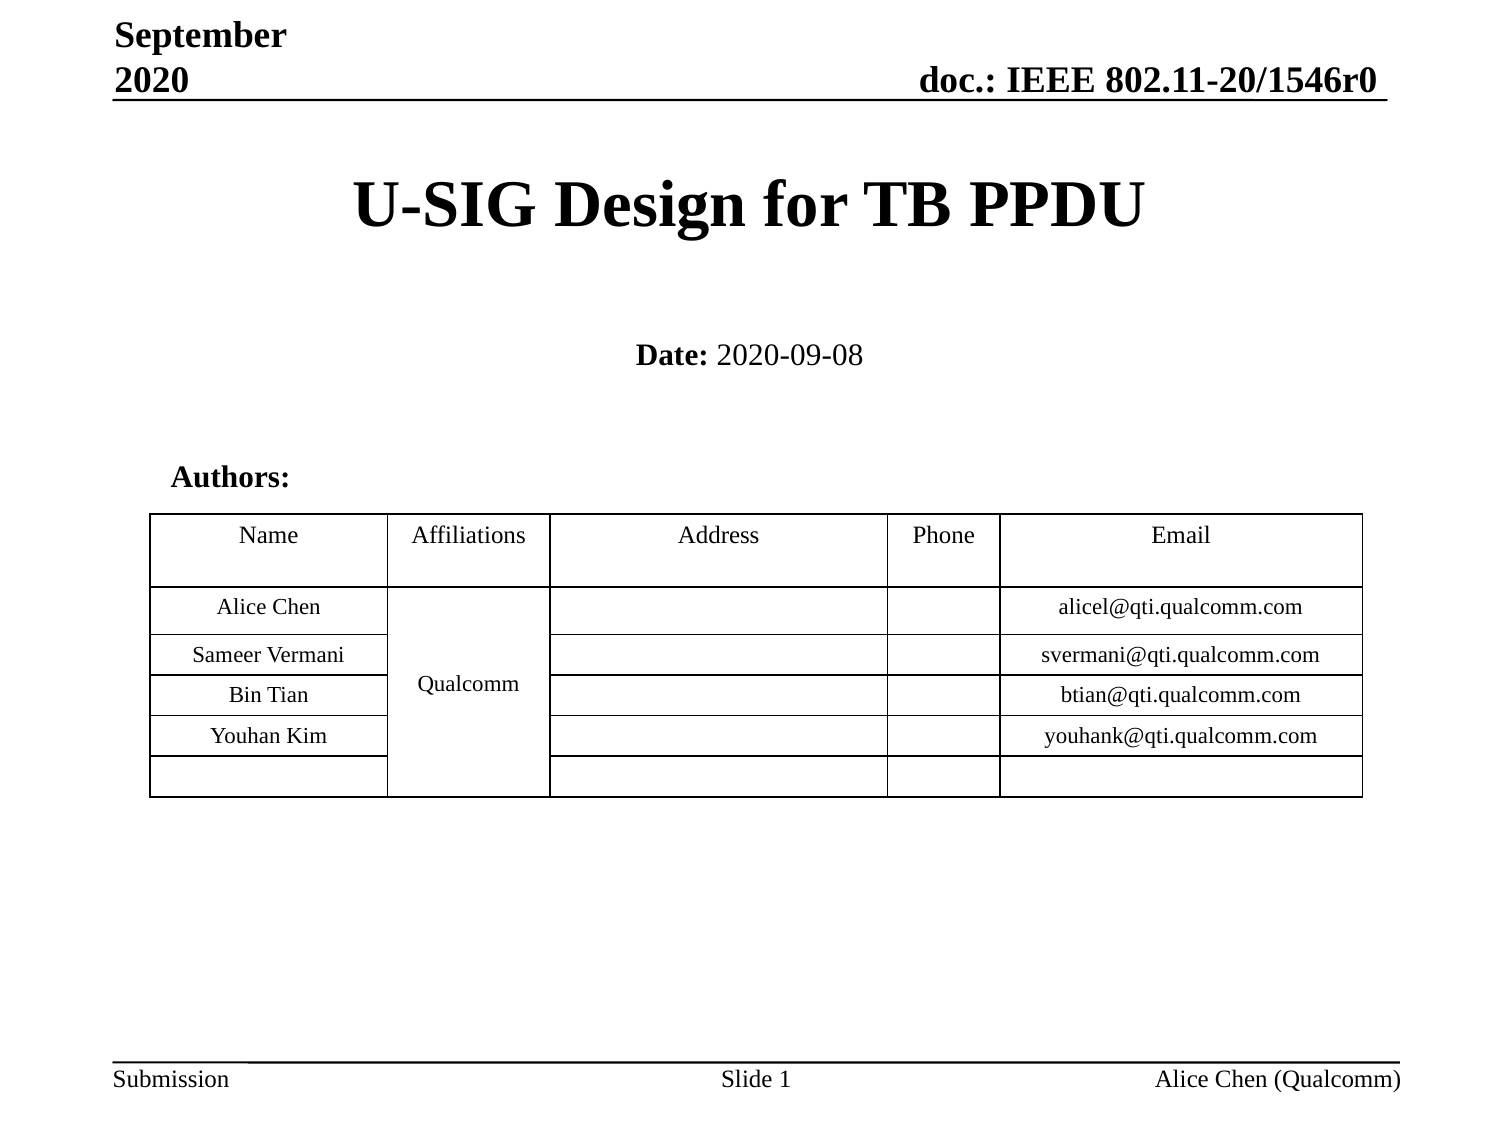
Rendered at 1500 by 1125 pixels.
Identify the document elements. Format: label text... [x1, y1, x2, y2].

table_header Email [1001, 515, 1362, 586]
text_box Authors: [159, 450, 350, 509]
table_cell [551, 588, 887, 634]
table_cell [551, 716, 887, 755]
table_cell Qualcomm [388, 588, 549, 796]
table_cell Alice Chen [151, 588, 387, 634]
table_cell Youhan Kim [151, 716, 387, 755]
table_header Address [551, 515, 887, 586]
table_cell [551, 757, 887, 796]
title U-SIG Design for TB PPDU [112, 112, 1388, 288]
table_cell [888, 588, 999, 634]
table_cell [1001, 757, 1362, 796]
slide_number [114, 54, 354, 101]
table_cell [151, 757, 387, 796]
table_header Affiliations [388, 515, 549, 586]
slide_number Slide 1 [712, 1061, 800, 1093]
table_cell [888, 716, 999, 755]
table_cell alicel@qti.qualcomm.com [1001, 588, 1362, 634]
table_cell [551, 676, 887, 715]
table_cell svermani@qti.qualcomm.com [1001, 635, 1362, 674]
table_cell youhank@qti.qualcomm.com [1001, 716, 1362, 755]
list Date: 2020-09-08 [112, 326, 1388, 1002]
table_cell [888, 757, 999, 796]
table_cell [888, 676, 999, 715]
table_cell [551, 635, 887, 674]
table_header Phone [888, 515, 999, 586]
footer Alice Chen (Qualcomm) [1097, 1061, 1402, 1093]
table_cell Sameer Vermani [151, 635, 387, 674]
table_cell Bin Tian [151, 676, 387, 715]
table_cell btian@qti.qualcomm.com [1001, 676, 1362, 715]
table_header Name [151, 515, 387, 586]
table_cell [888, 635, 999, 674]
